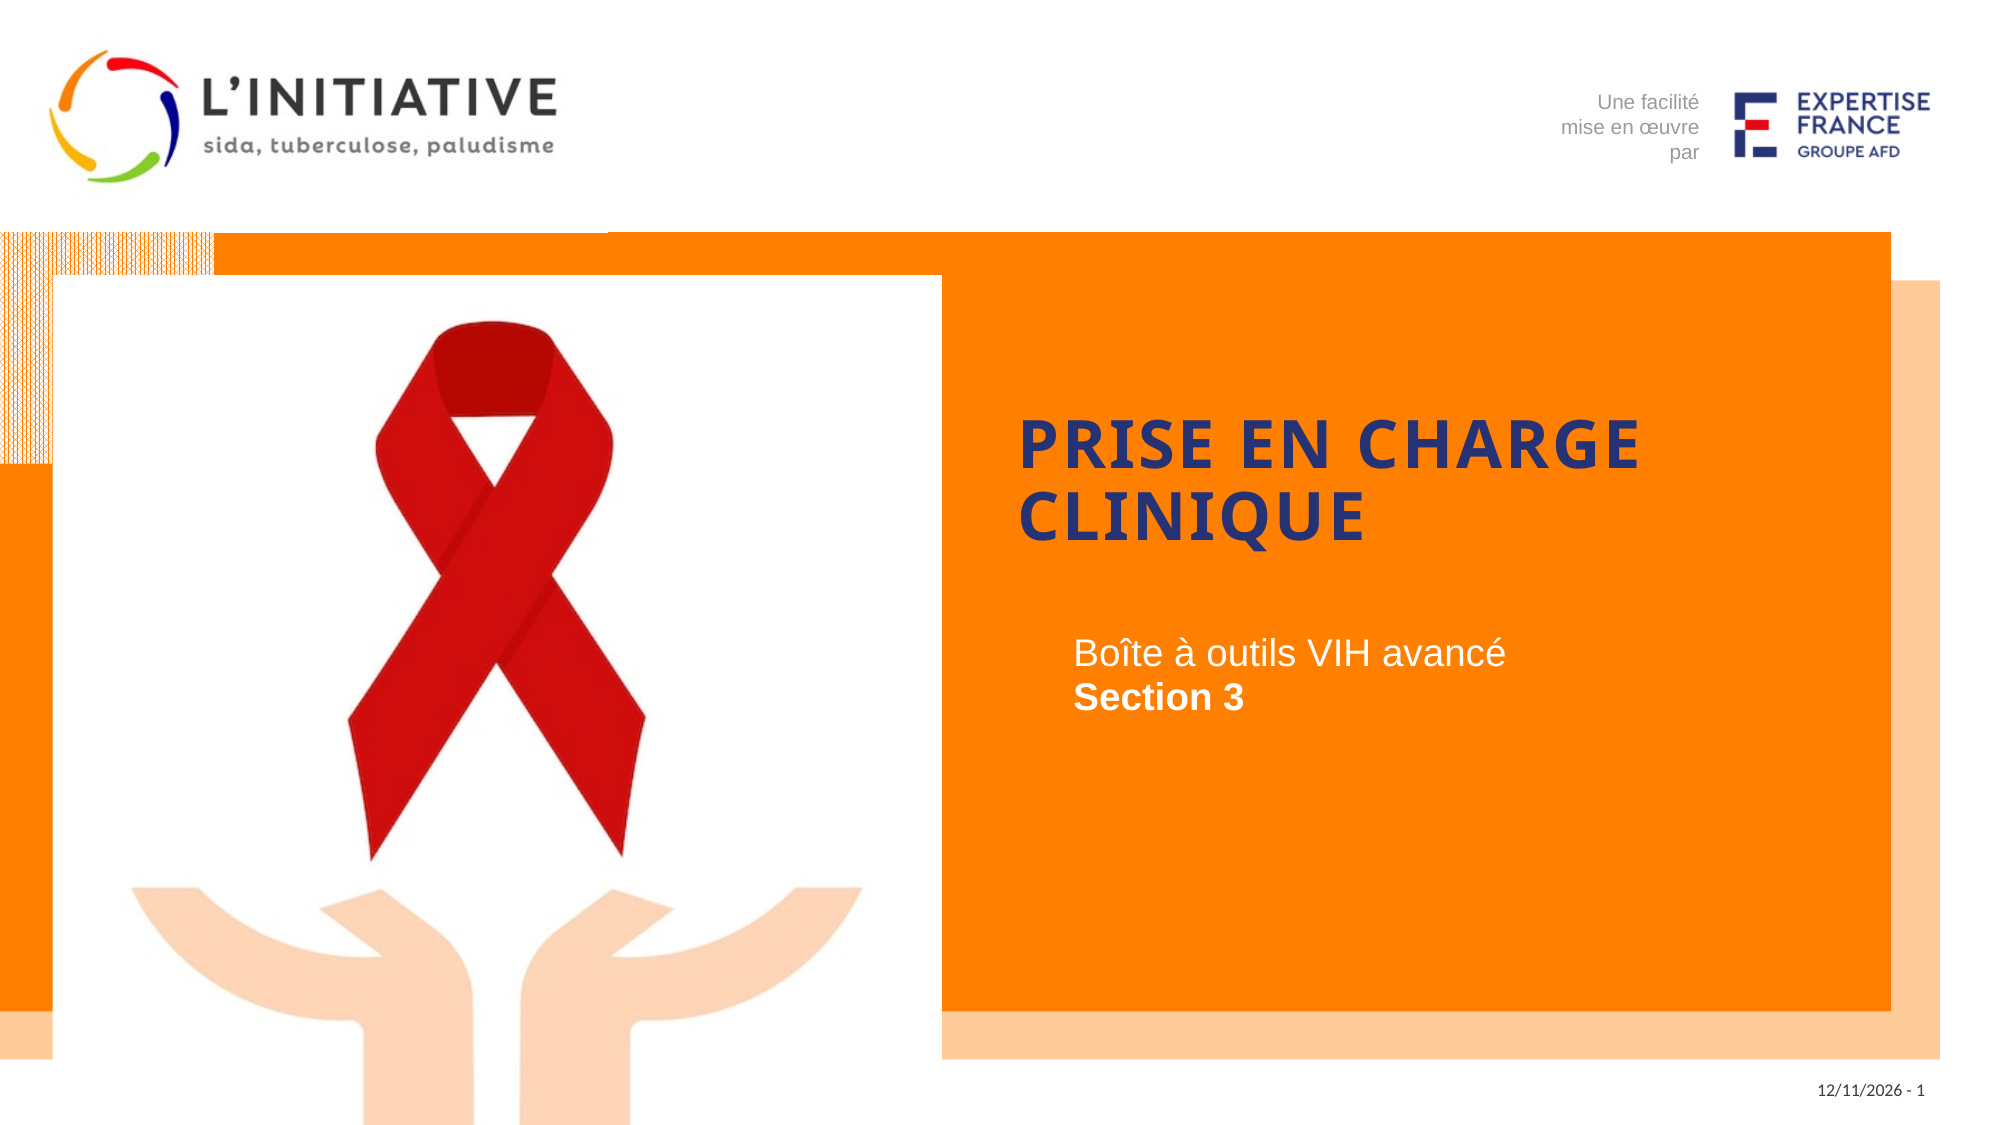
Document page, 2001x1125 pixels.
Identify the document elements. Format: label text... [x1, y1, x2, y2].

subtitle Boîte à outils VIH avancé Section 3 [1058, 621, 1785, 749]
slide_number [942, 1058, 1940, 1119]
title Prise en charge clinique [1002, 306, 1857, 563]
picture [1714, 64, 1940, 184]
picture [52, 275, 942, 1125]
picture [0, 0, 608, 233]
